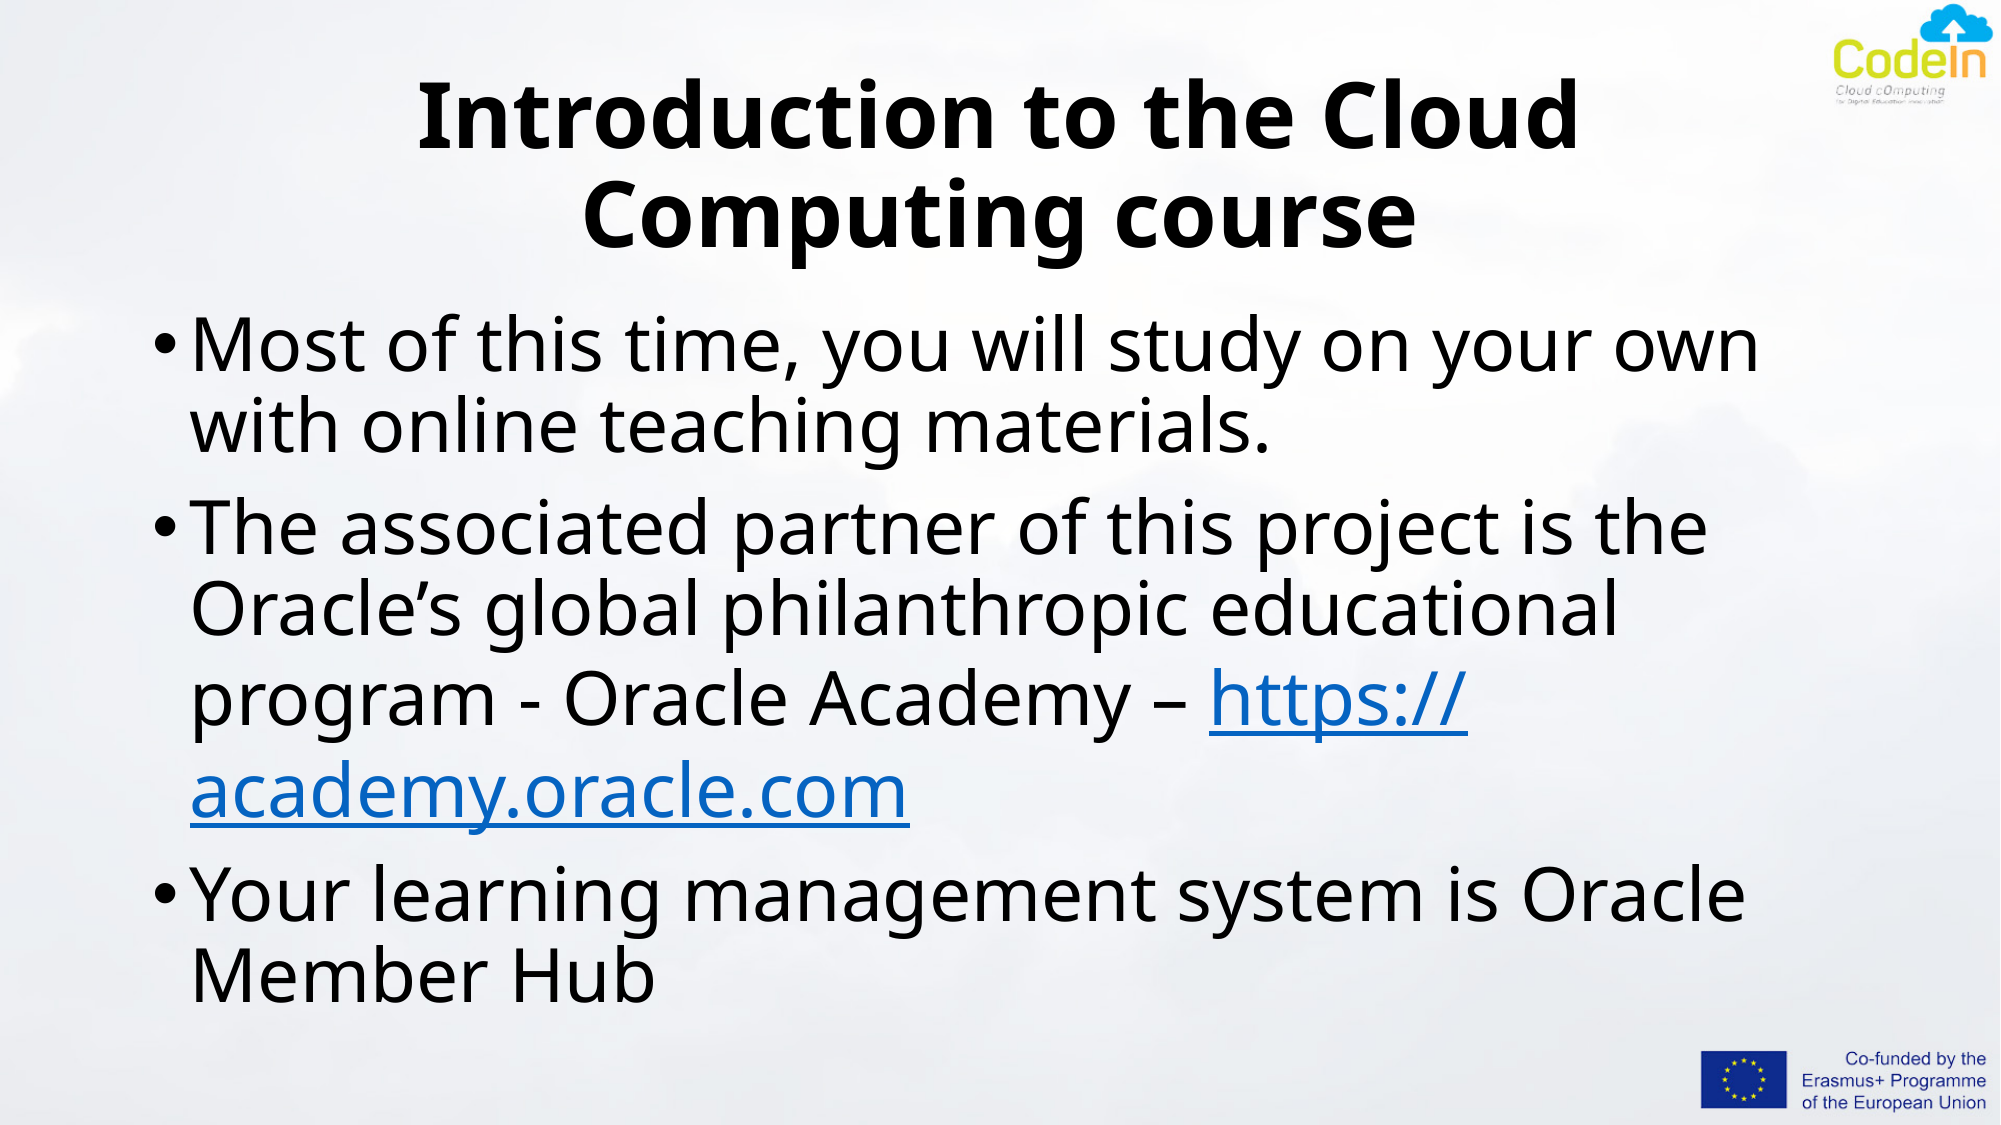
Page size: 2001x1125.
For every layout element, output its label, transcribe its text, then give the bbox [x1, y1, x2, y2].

title Introduction to the Cloud Computing course [137, 59, 1863, 278]
picture [0, 0, 2001, 1125]
list Most of this time, you will study on your own with online teaching materials. The associated partner of this project is the Oracle’s global philanthropic educational program - Oracle Academy – https://academy.oracle.com Your learning management system is Oracle Member Hub [137, 299, 1863, 1095]
